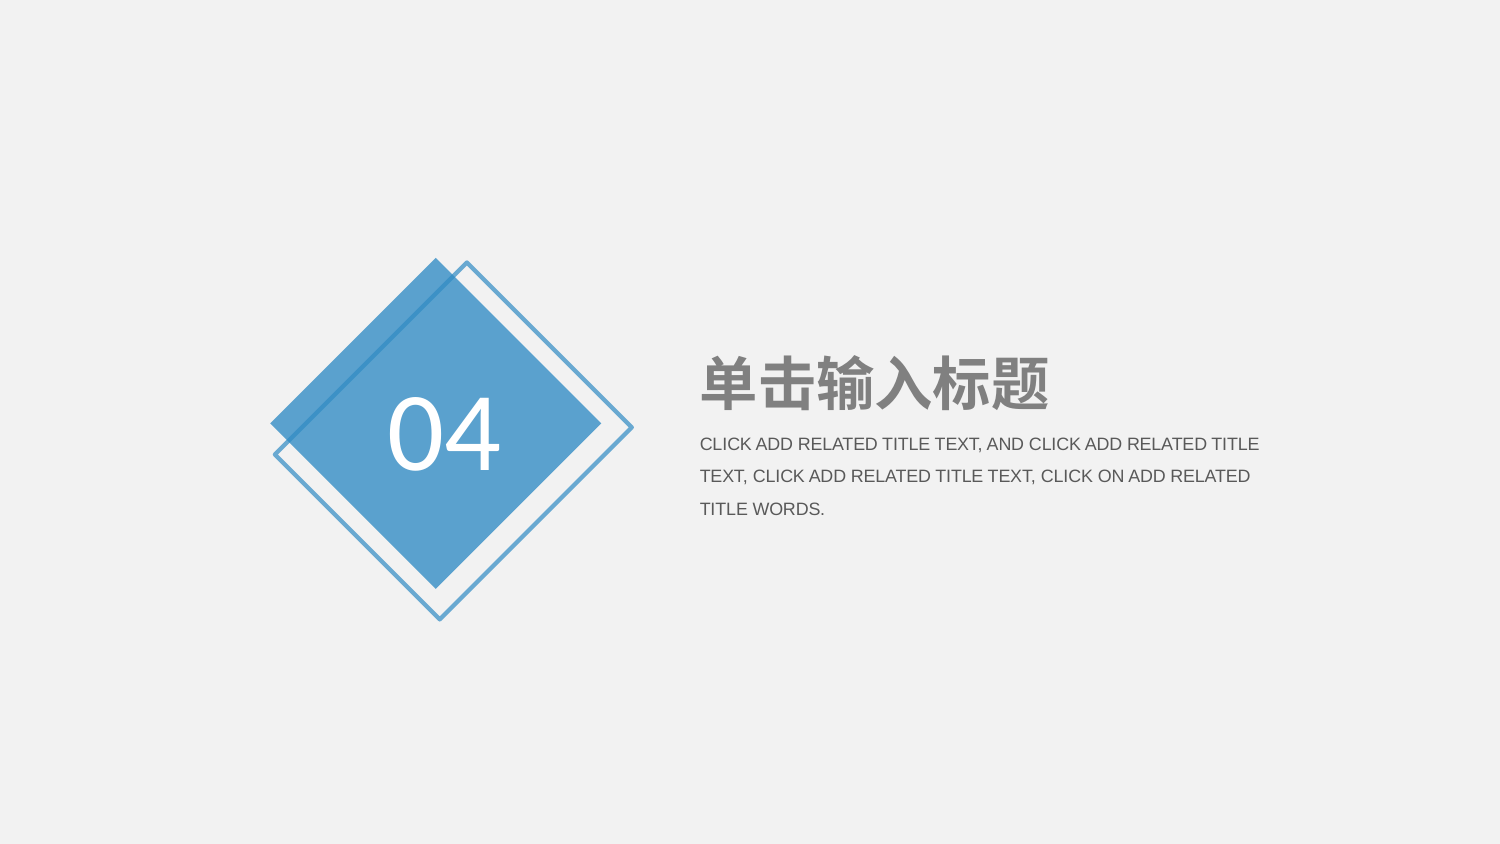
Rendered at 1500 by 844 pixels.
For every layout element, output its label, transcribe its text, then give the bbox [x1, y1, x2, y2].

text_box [314, 296, 574, 569]
text_box 单击输入标题 [685, 339, 1164, 414]
text_box CLICK ADD RELATED TITLE TEXT, AND CLICK ADD RELATED TITLE TEXT, CLICK ADD RELATED TITLE TEXT, CLICK ON ADD RELATED TITLE WORDS. [685, 414, 1317, 526]
